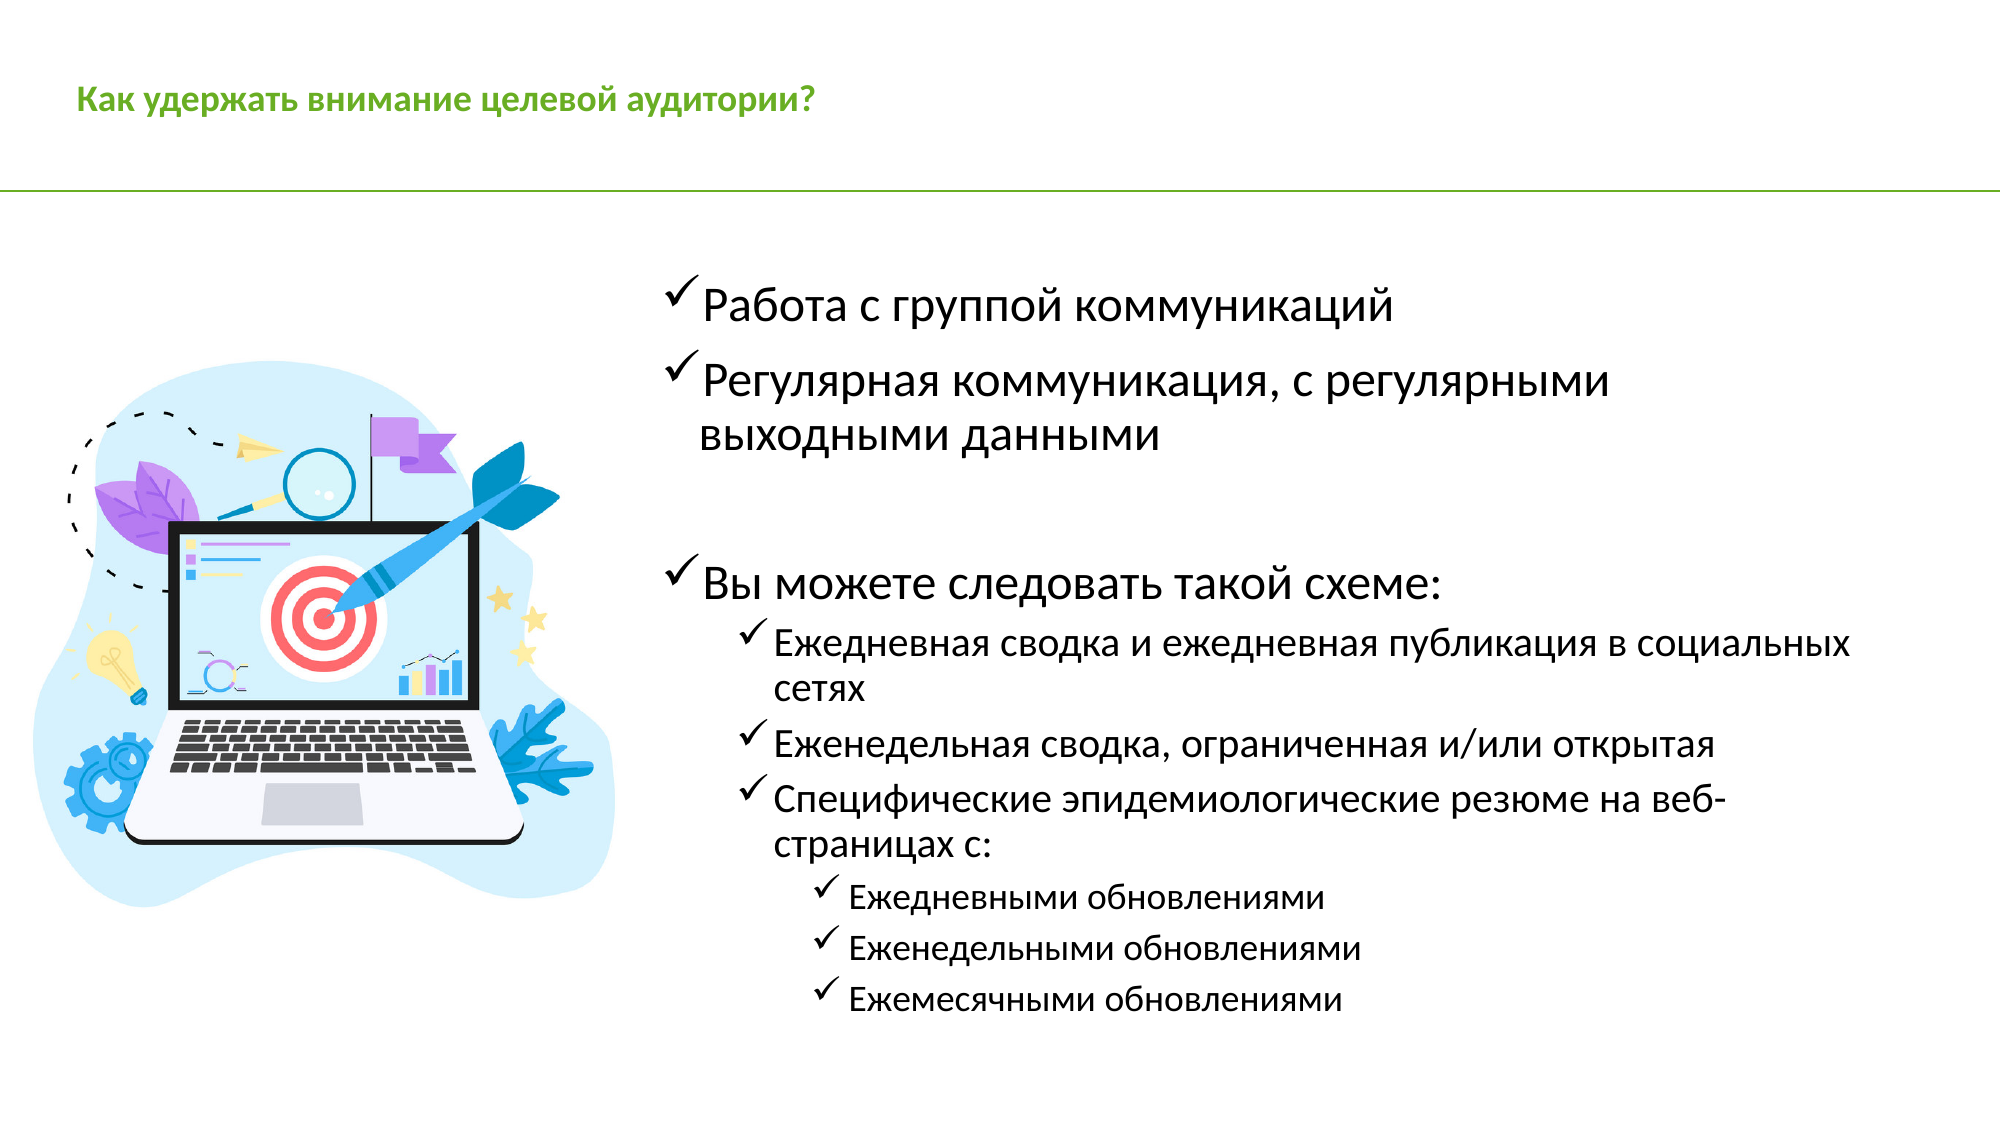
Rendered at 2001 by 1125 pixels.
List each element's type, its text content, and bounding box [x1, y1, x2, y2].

picture [21, 349, 625, 919]
text_box Как удержать внимание целевой аудитории? [62, 66, 1262, 127]
text_box [136, 143, 1337, 205]
list Работа с группой коммуникаций Регулярная коммуникация, с регулярными выходными данными Вы можете следовать такой схеме: Ежедневная сводка и ежедневная публикация в социальных сетях Еженедельная сводка, ограниченная и/или открытая Специфические эпидемиологические резюме на веб-страницах с: Ежедневными обновлениями Еженедельными обновлениями Ежемесячными обновлениями [646, 270, 1879, 1031]
